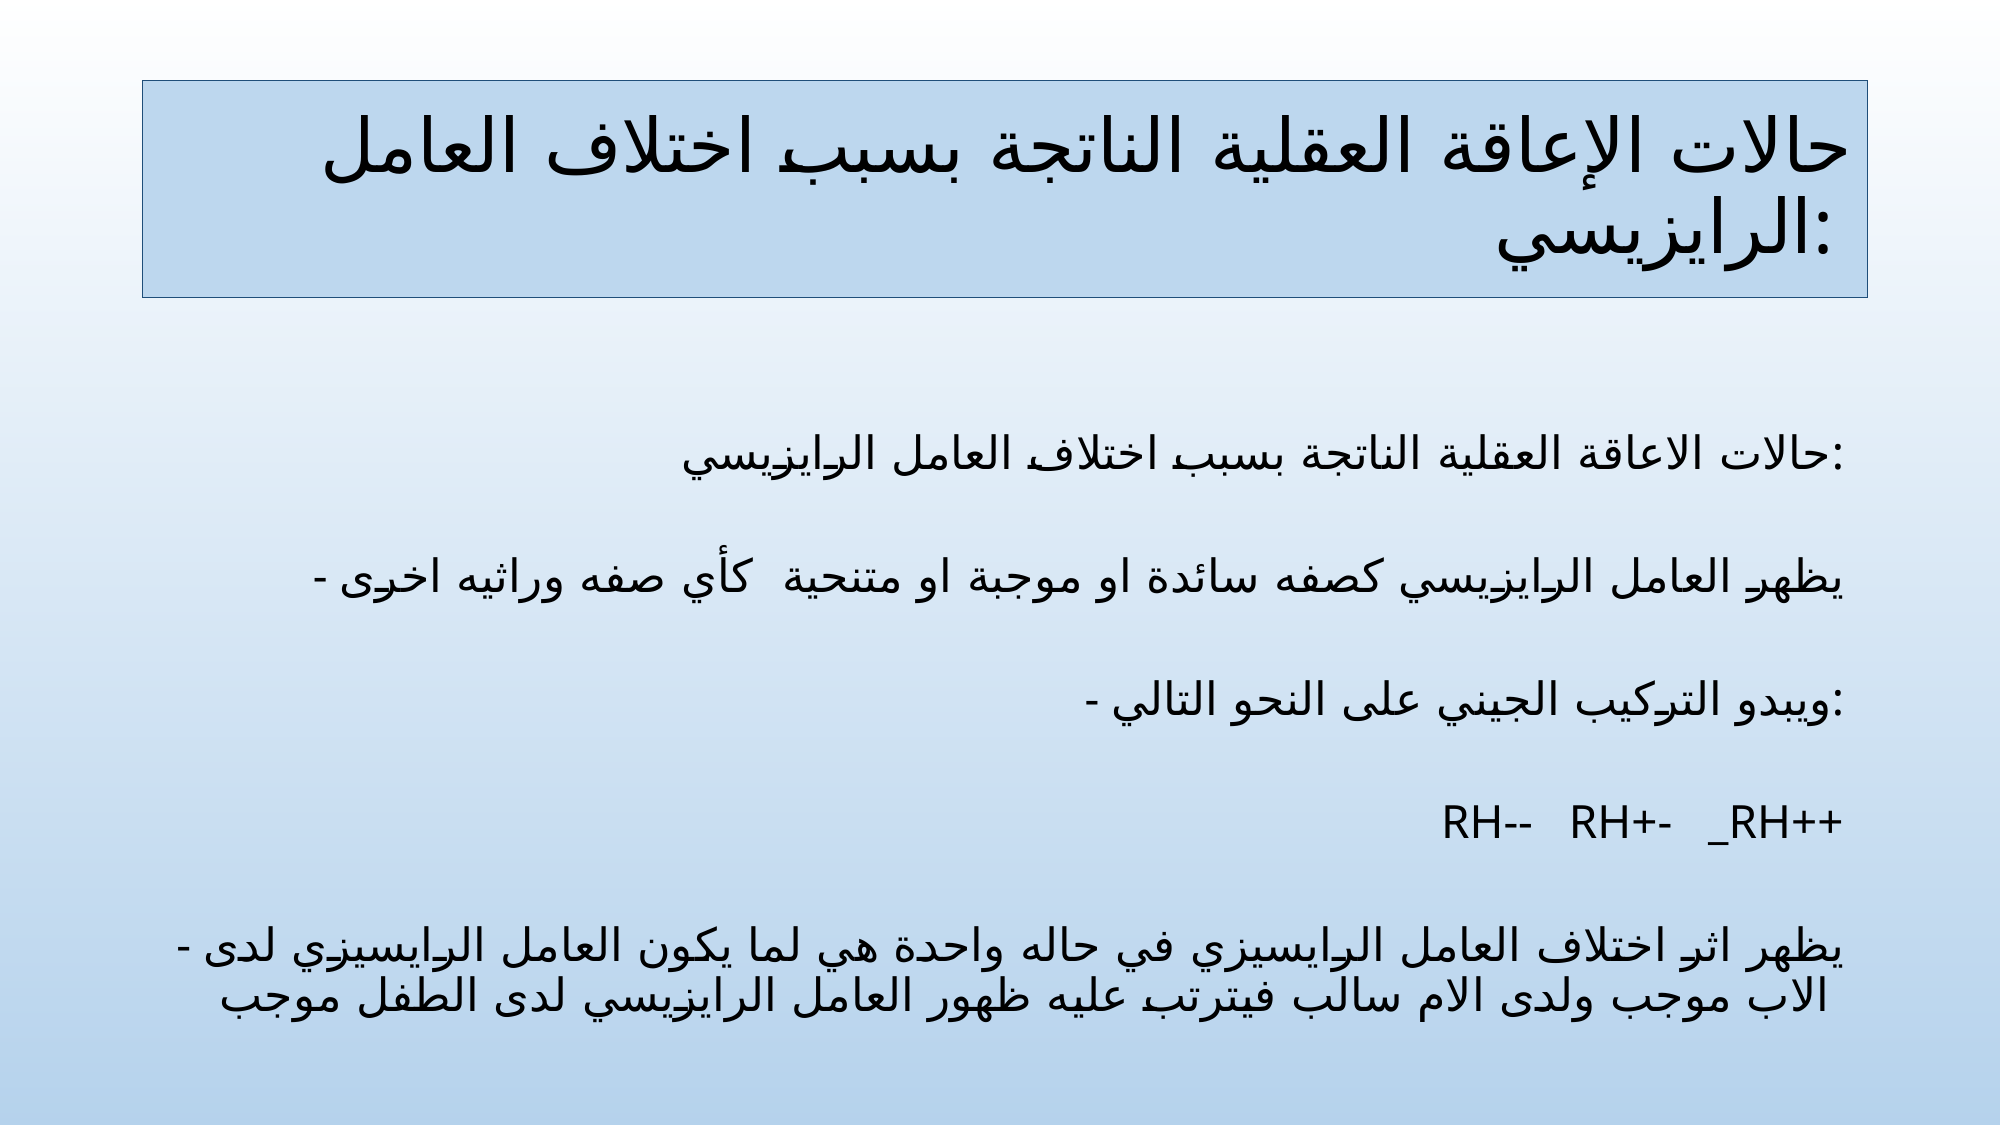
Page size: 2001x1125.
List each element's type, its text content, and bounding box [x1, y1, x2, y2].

list حالات الاعاقة العقلية الناتجة بسبب اختلاف العامل الرايزيسي: - يظهر العامل الرايزيسي كصفه سائدة او موجبة او متنحية كأي صفه وراثيه اخرى - ويبدو التركيب الجيني على النحو التالي: RH-- RH+- _RH++ - يظهر اثر اختلاف العامل الرايسيزي في حاله واحدة هي لما يكون العامل الرايسيزي لدى الاب موجب ولدى الام سالب فيترتب عليه ظهور العامل الرايزيسي لدى الطفل موجب [140, 307, 1860, 1051]
text_box حالات الإعاقة العقلية الناتجة بسبب اختلاف العامل الرايزيسي: [142, 80, 1868, 298]
